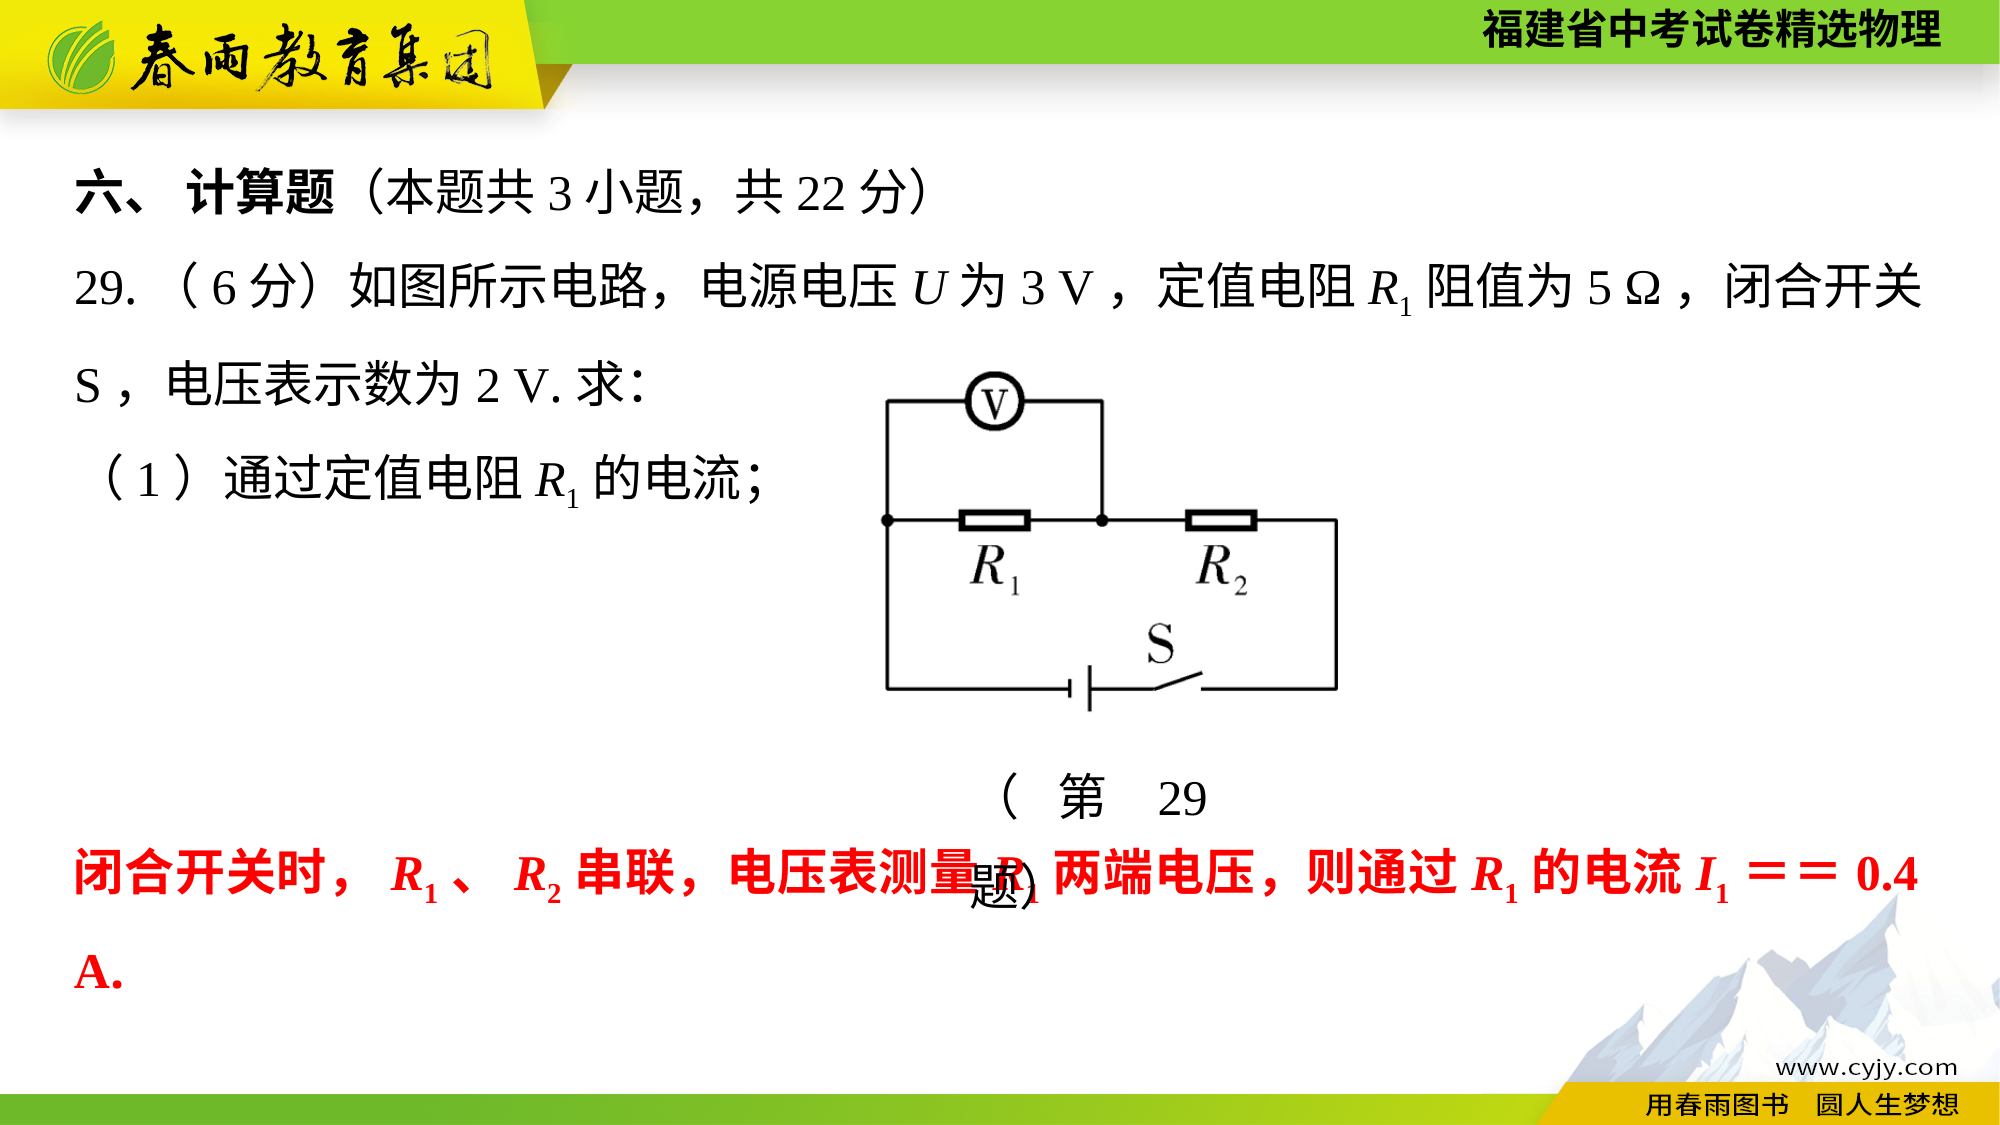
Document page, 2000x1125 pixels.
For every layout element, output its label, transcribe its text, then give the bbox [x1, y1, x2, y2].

picture [0, 0, 2000, 1125]
text_box （第29题） [954, 729, 1235, 834]
list 六、 计算题（本题共3小题，共22分） 29.（6分）如图所示电路，电源电压U为3 V，定值电阻R1阻值为5 Ω，闭合开关S，电压表示数为2 V.求： （1）通过定值电阻R1的电流； [59, 122, 1944, 502]
